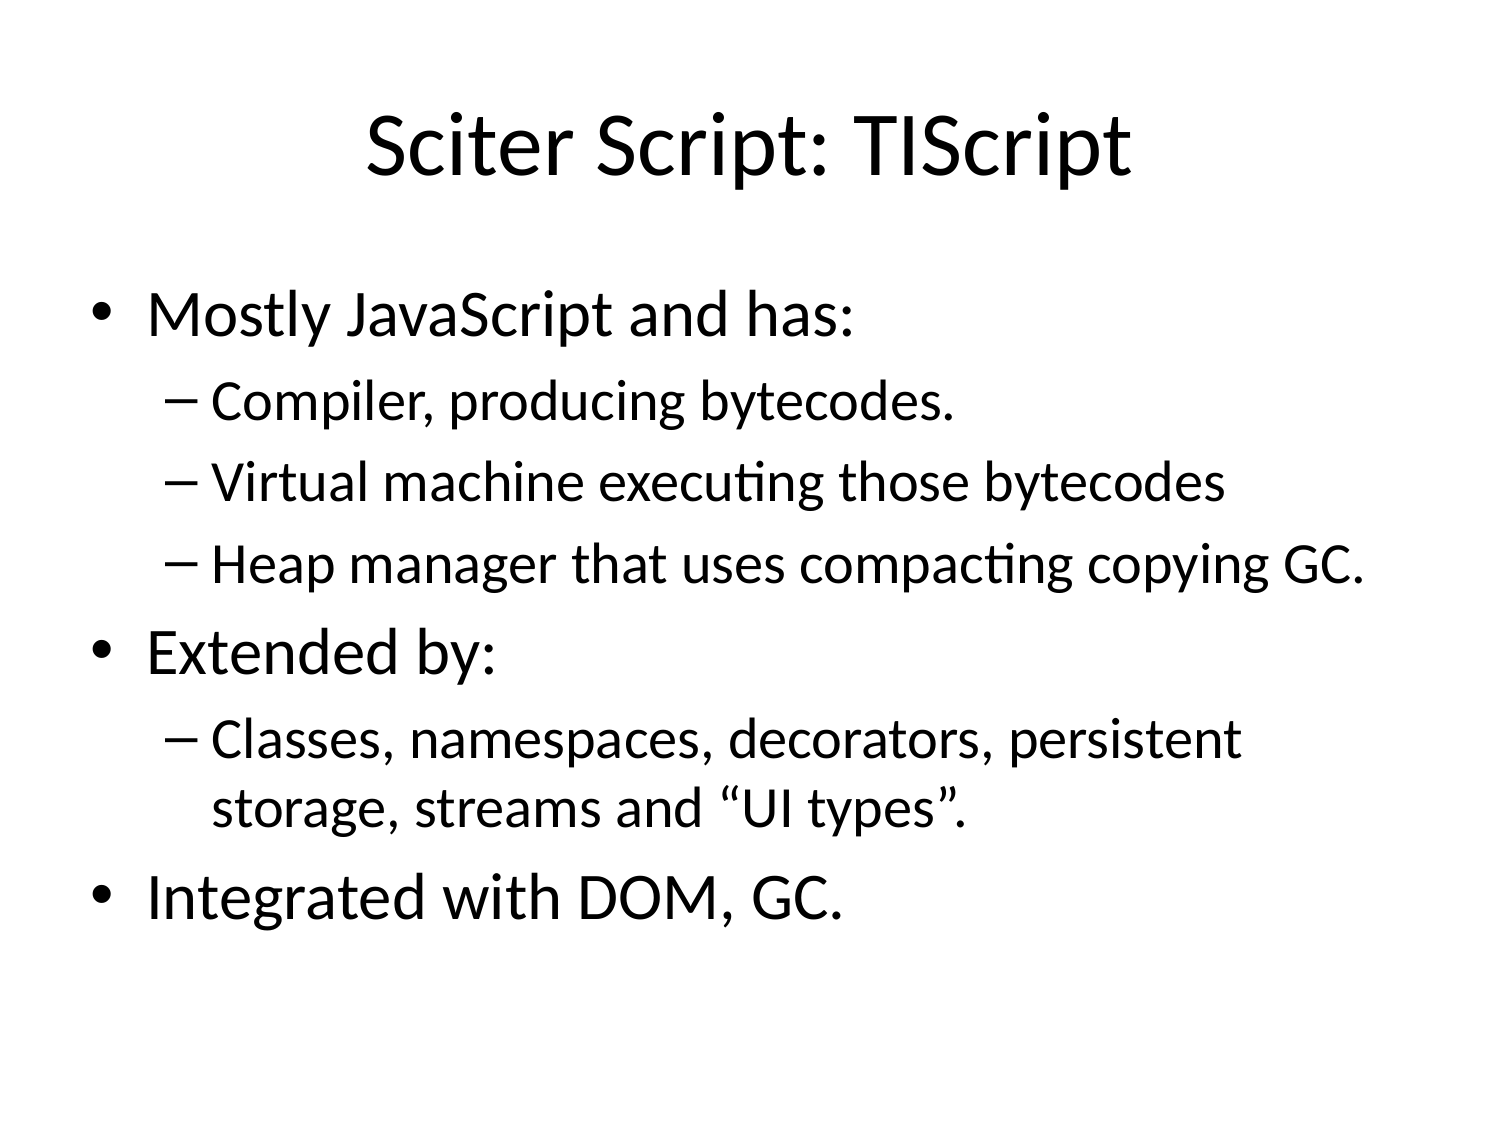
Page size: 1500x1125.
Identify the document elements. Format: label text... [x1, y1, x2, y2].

title Sciter Script: TIScript [75, 45, 1425, 233]
list Mostly JavaScript and has: Compiler, producing bytecodes. Virtual machine executing those bytecodes Heap manager that uses compacting copying GC. Extended by: Classes, namespaces, decorators, persistent storage, streams and “UI types”. Integrated with DOM, GC. [75, 262, 1425, 1005]
